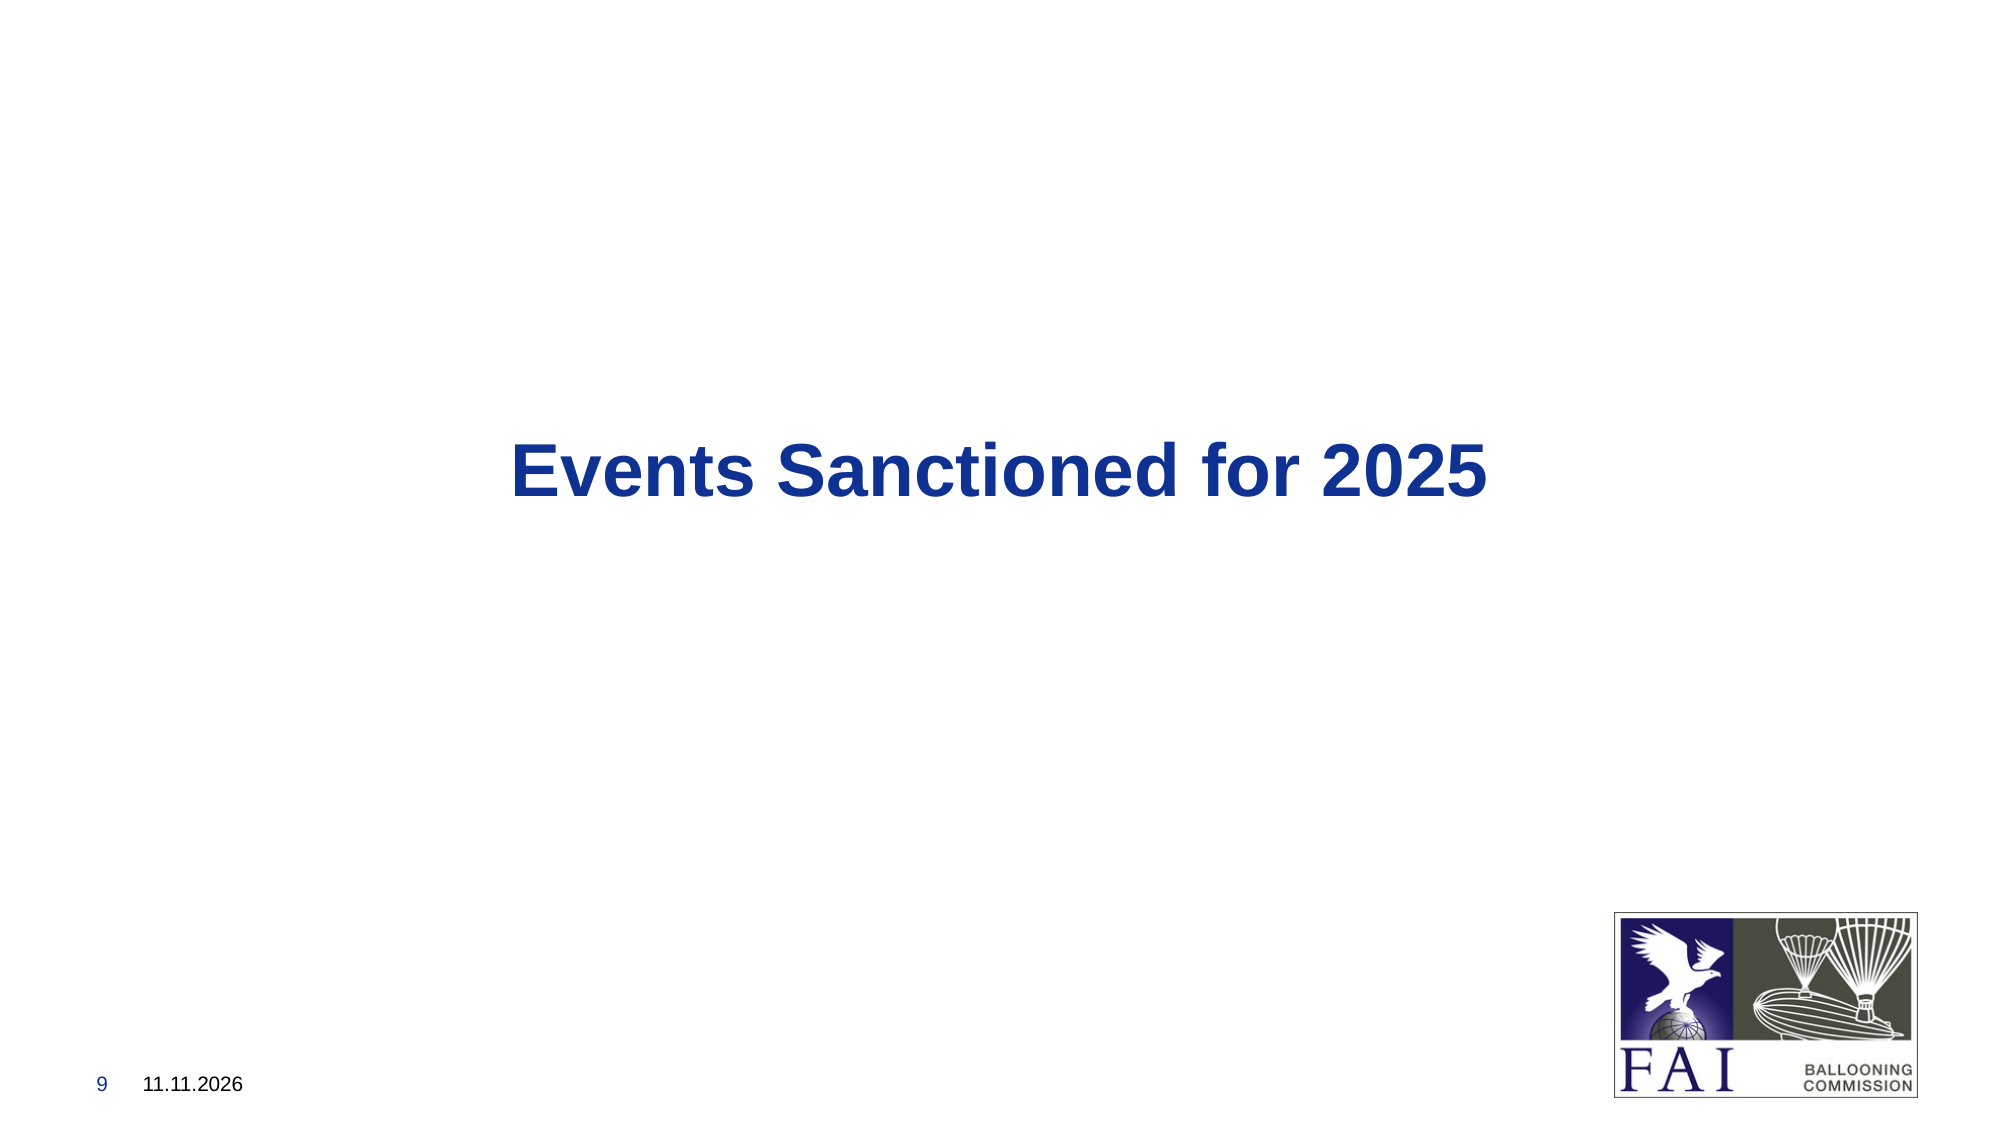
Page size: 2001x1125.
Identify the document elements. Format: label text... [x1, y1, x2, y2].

picture [1614, 912, 1918, 1098]
slide_number 9 [96, 1070, 143, 1125]
title Events Sanctioned for 2025 [96, 427, 1904, 513]
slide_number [143, 1070, 256, 1125]
